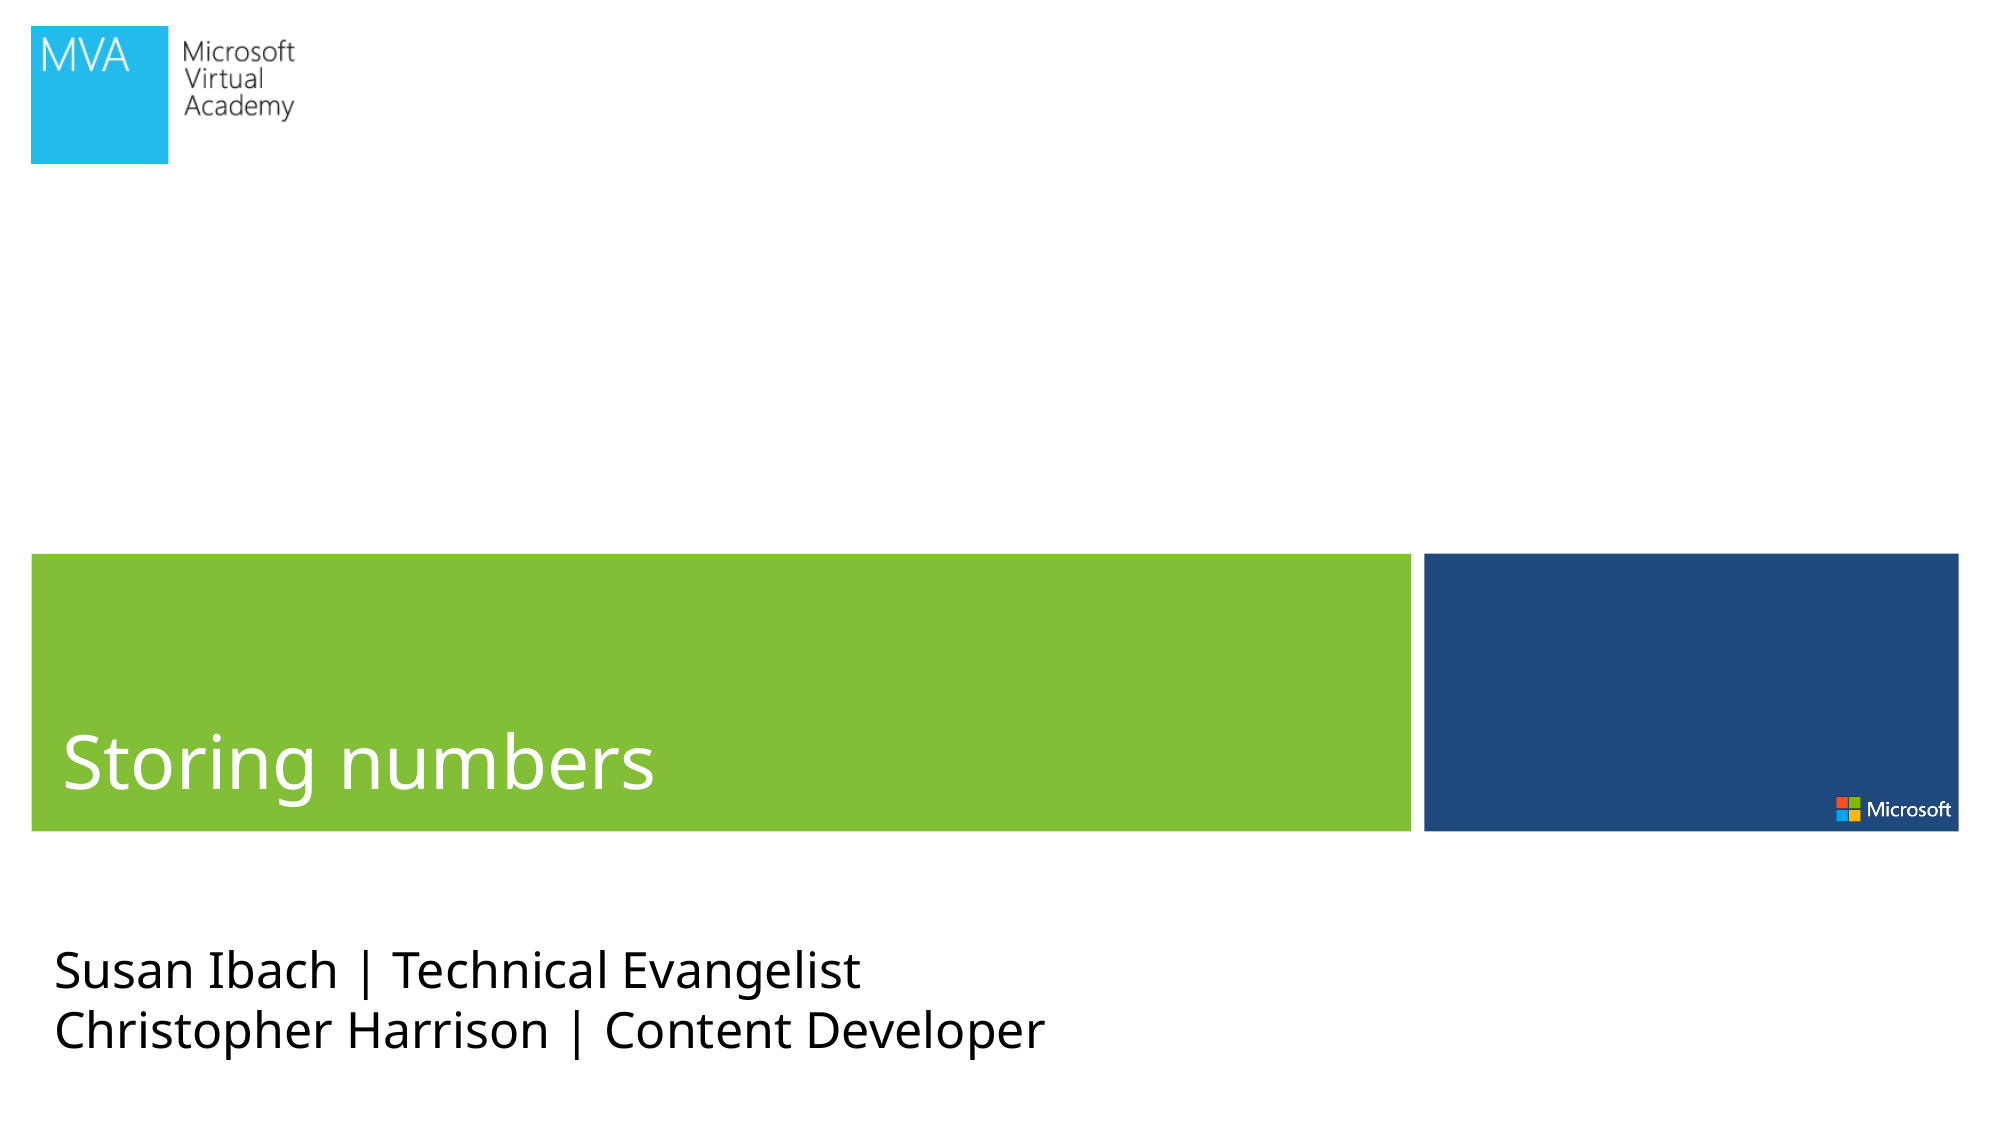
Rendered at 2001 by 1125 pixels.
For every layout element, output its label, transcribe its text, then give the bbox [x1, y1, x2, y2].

picture [1834, 790, 1956, 827]
subtitle Susan Ibach | Technical Evangelist Christopher Harrison | Content Developer [31, 841, 1412, 1082]
picture [31, 26, 374, 164]
list Storing numbers [47, 568, 1396, 813]
